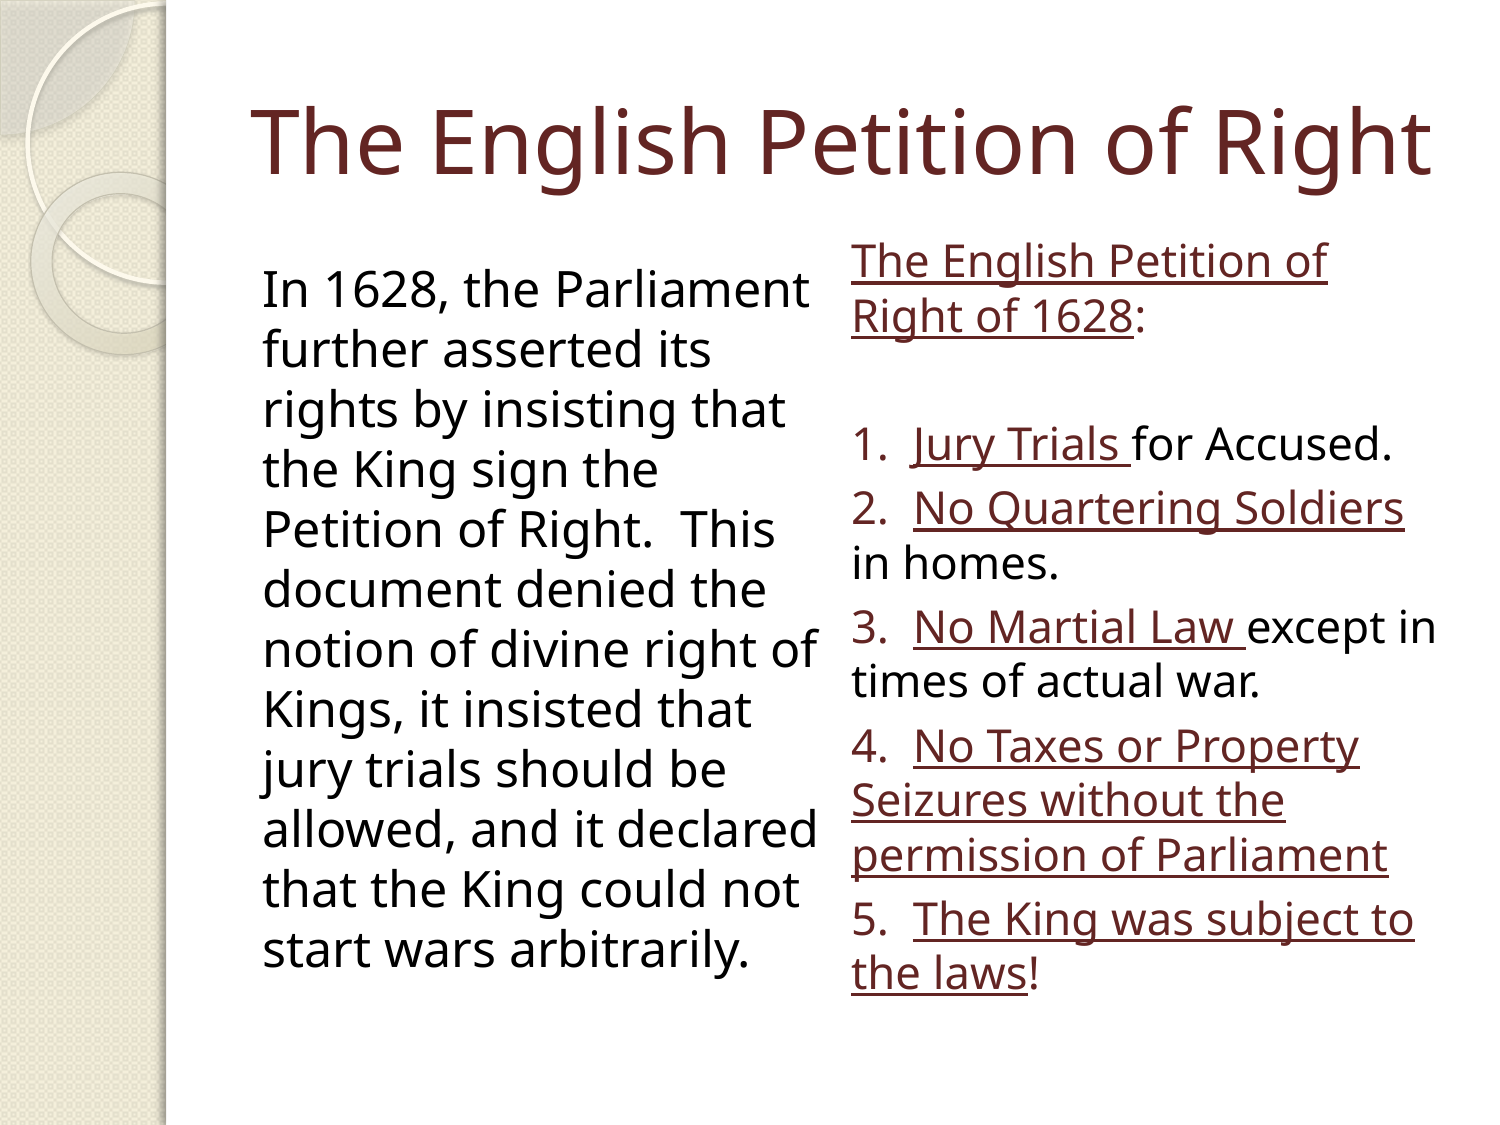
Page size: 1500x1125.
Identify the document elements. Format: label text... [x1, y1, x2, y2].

list The English Petition of Right of 1628: 1. Jury Trials for Accused. 2. No Quartering Soldiers in homes. 3. No Martial Law except in times of actual war. 4. No Taxes or Property Seizures without the permission of Parliament 5. The King was subject to the laws! [825, 224, 1466, 1015]
title The English Petition of Right [235, 45, 1466, 233]
list In 1628, the Parliament further asserted its rights by insisting that the King sign the Petition of Right. This document denied the notion of divine right of Kings, it insisted that jury trials should be allowed, and it declared that the King could not start wars arbitrarily. [235, 249, 825, 1015]
